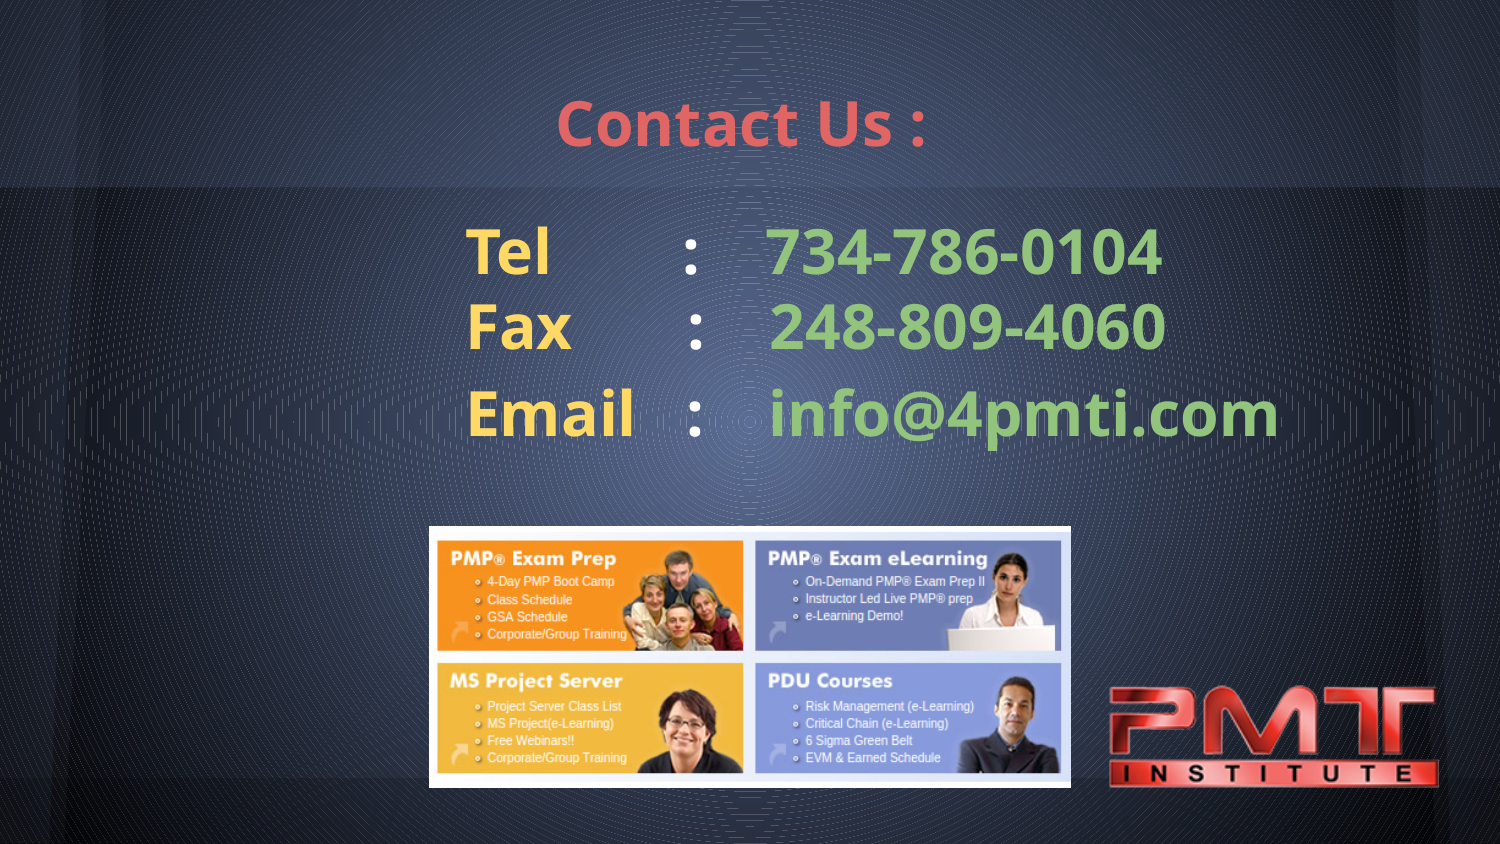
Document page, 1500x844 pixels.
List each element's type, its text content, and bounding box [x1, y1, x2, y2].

list Tel : 734-786-0104 Fax : 248-809-4060 Email : info@4pmti.com [75, 196, 1425, 808]
picture [428, 525, 1486, 809]
title Contact Us : [75, 33, 1425, 175]
